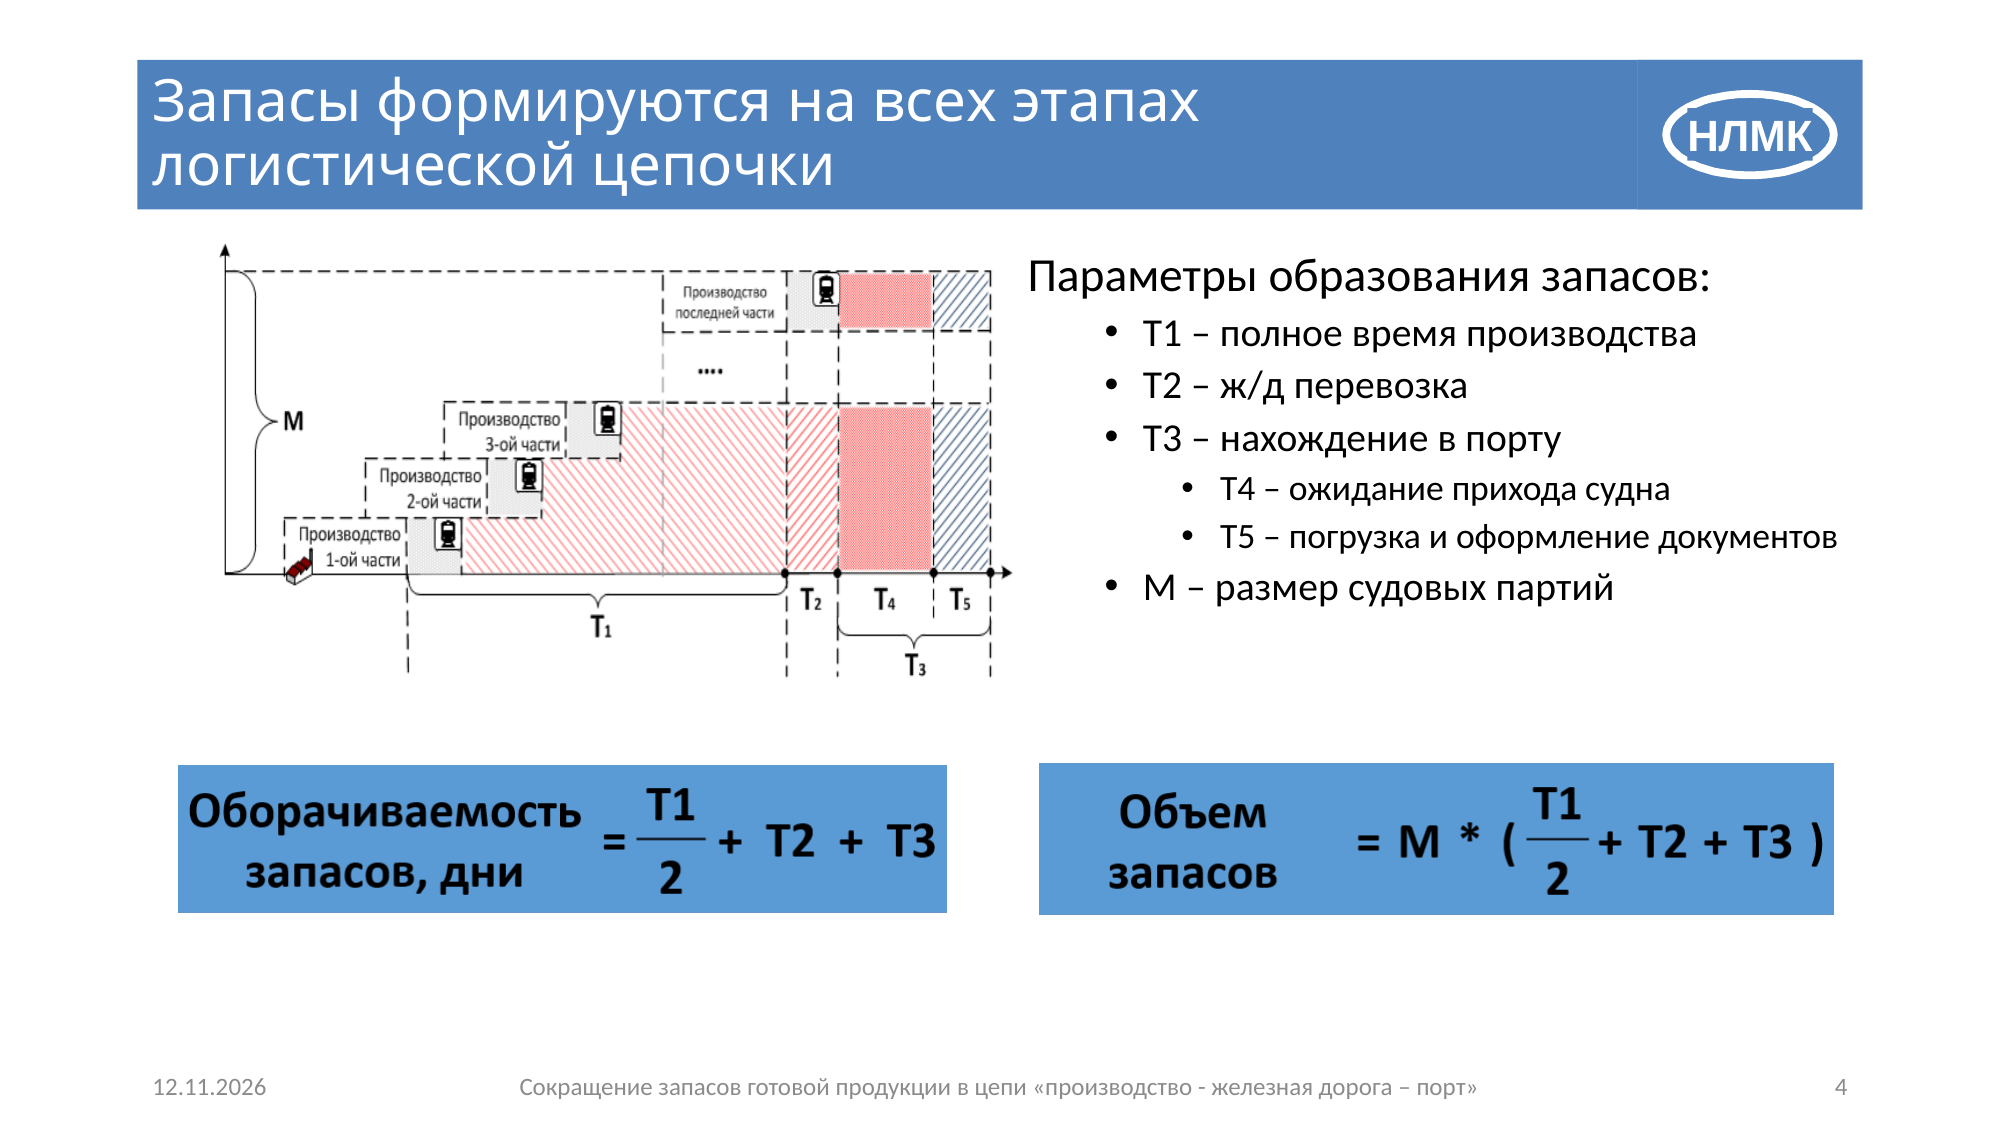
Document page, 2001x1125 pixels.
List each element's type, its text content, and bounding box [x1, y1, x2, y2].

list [1039, 756, 1835, 939]
title Запасы формируются на всех этапах логистической цепочки [137, 59, 1638, 210]
slide_number 4 [1412, 1068, 1863, 1103]
footer Сокращение запасов готовой продукции в цепи «производство - железная дорога – порт» [473, 1068, 1412, 1103]
list Параметры образования запасов: Т1 – полное время производства Т2 – ж/д перевозка Т3 – нахождение в порту Т4 – ожидание прихода судна Т5 – погрузка и оформление документов М – размер судовых партий [1013, 243, 1863, 627]
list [177, 757, 948, 938]
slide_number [137, 1068, 473, 1103]
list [219, 243, 1013, 687]
